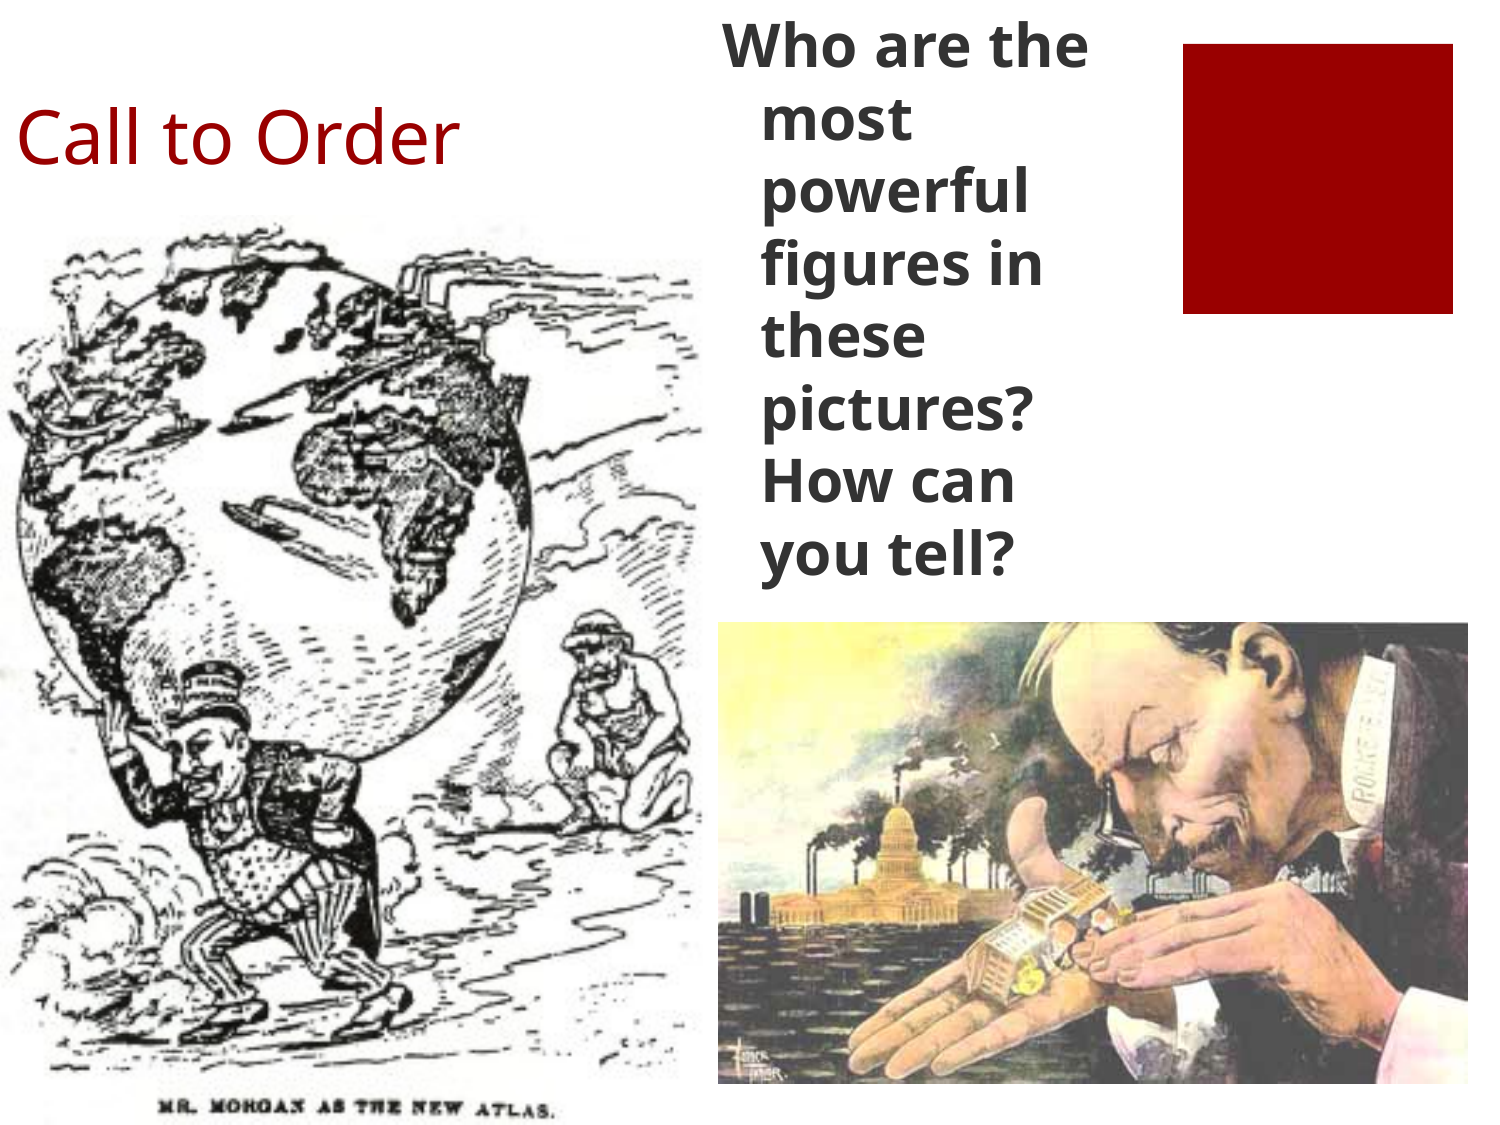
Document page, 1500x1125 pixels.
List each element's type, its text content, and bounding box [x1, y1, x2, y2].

picture [718, 622, 1468, 1085]
picture [0, 214, 709, 1125]
list Who are the most powerful figures in these pictures? How can you tell? [707, 0, 1132, 643]
title Call to Order [0, 0, 538, 188]
